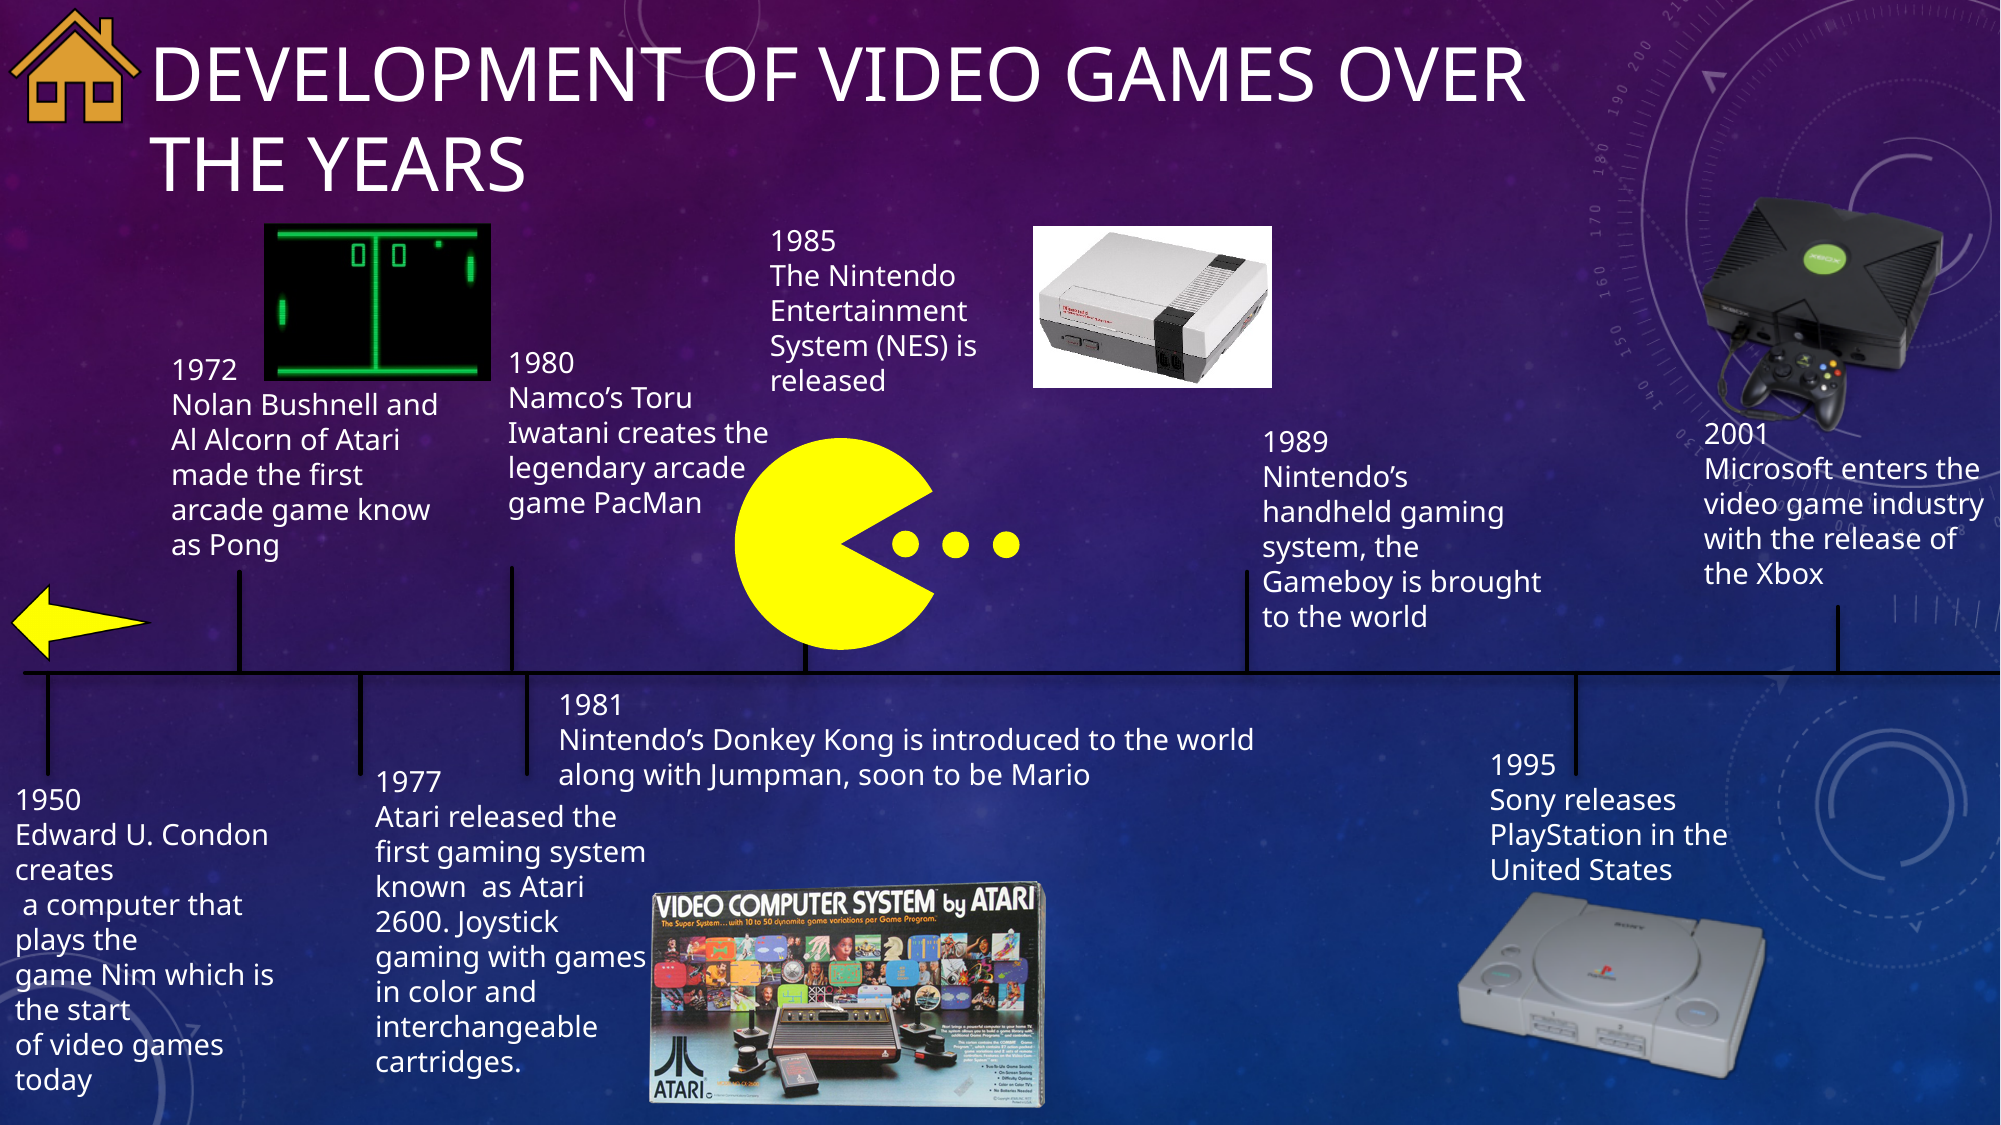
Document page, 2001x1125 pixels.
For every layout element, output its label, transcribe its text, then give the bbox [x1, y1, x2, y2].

text_box 1995 Sony releases PlayStation in the United States [1474, 738, 1788, 894]
picture [0, 0, 2001, 1125]
text_box [942, 531, 969, 559]
text_box 1980 Namco’s Toru Iwatani creates the legendary arcade game PacMan [493, 337, 806, 527]
text_box 2001 Microsoft enters the video game industry with the release of the Xbox [1689, 408, 2000, 598]
text_box 1972 Nolan Bushnell and Al Alcorn of Atari made the first arcade game know as Pong [156, 344, 469, 604]
text_box [734, 438, 935, 650]
text_box [992, 531, 1020, 559]
text_box 1981 Nintendo’s Donkey Kong is introduced to the world along with Jumpman, soon to be Mario [543, 678, 1272, 799]
text_box 1989 Nintendo’s handheld gaming system, the Gameboy is brought to the world [1247, 416, 1560, 641]
text_box 1977 Atari released the first gaming system known as Atari 2600. Joystick gaming with games in color and interchangeable cartridges. [360, 756, 673, 1086]
text_box 1985 The Nintendo Entertainment System (NES) is released [755, 214, 1068, 405]
title Development of Video Games Over the Years [134, 1, 1677, 231]
text_box [892, 530, 919, 558]
text_box 1950 Edward U. Condon creates a computer that plays the game Nim which is the start of video games today [0, 773, 313, 1104]
